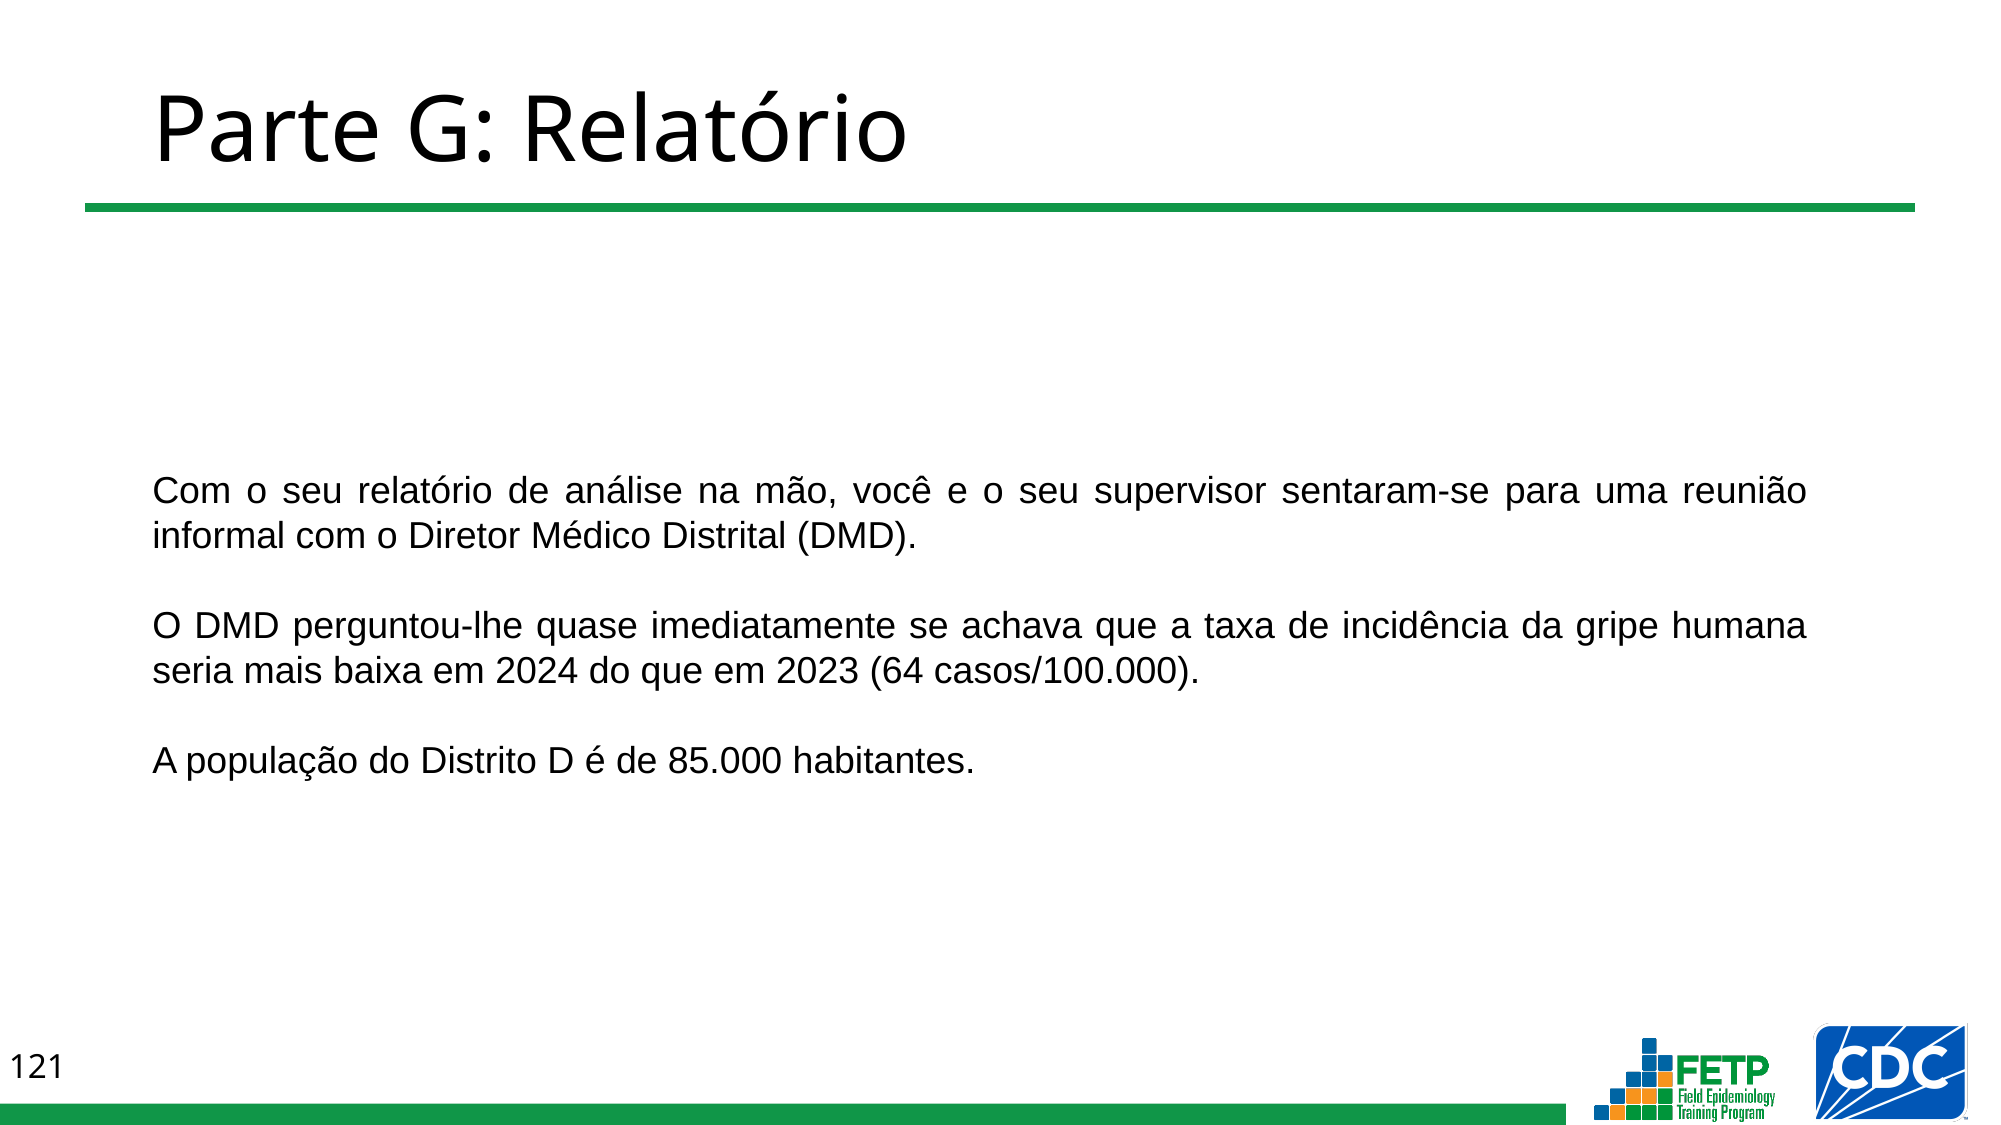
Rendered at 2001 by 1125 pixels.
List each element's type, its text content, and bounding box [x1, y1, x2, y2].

picture [1594, 1038, 1775, 1122]
picture [1813, 1023, 1968, 1122]
list Com o seu relatório de análise na mão, você e o seu supervisor sentaram-se para uma reunião informal com o Diretor Médico Distrital (DMD). O DMD perguntou-lhe quase imediatamente se achava que a taxa de incidência da gripe humana seria mais baixa em 2024 do que em 2023 (64 casos/100.000). A população do Distrito D é de 85.000 habitantes. [137, 242, 1823, 1004]
title Parte G: Relatório [137, 75, 1863, 207]
